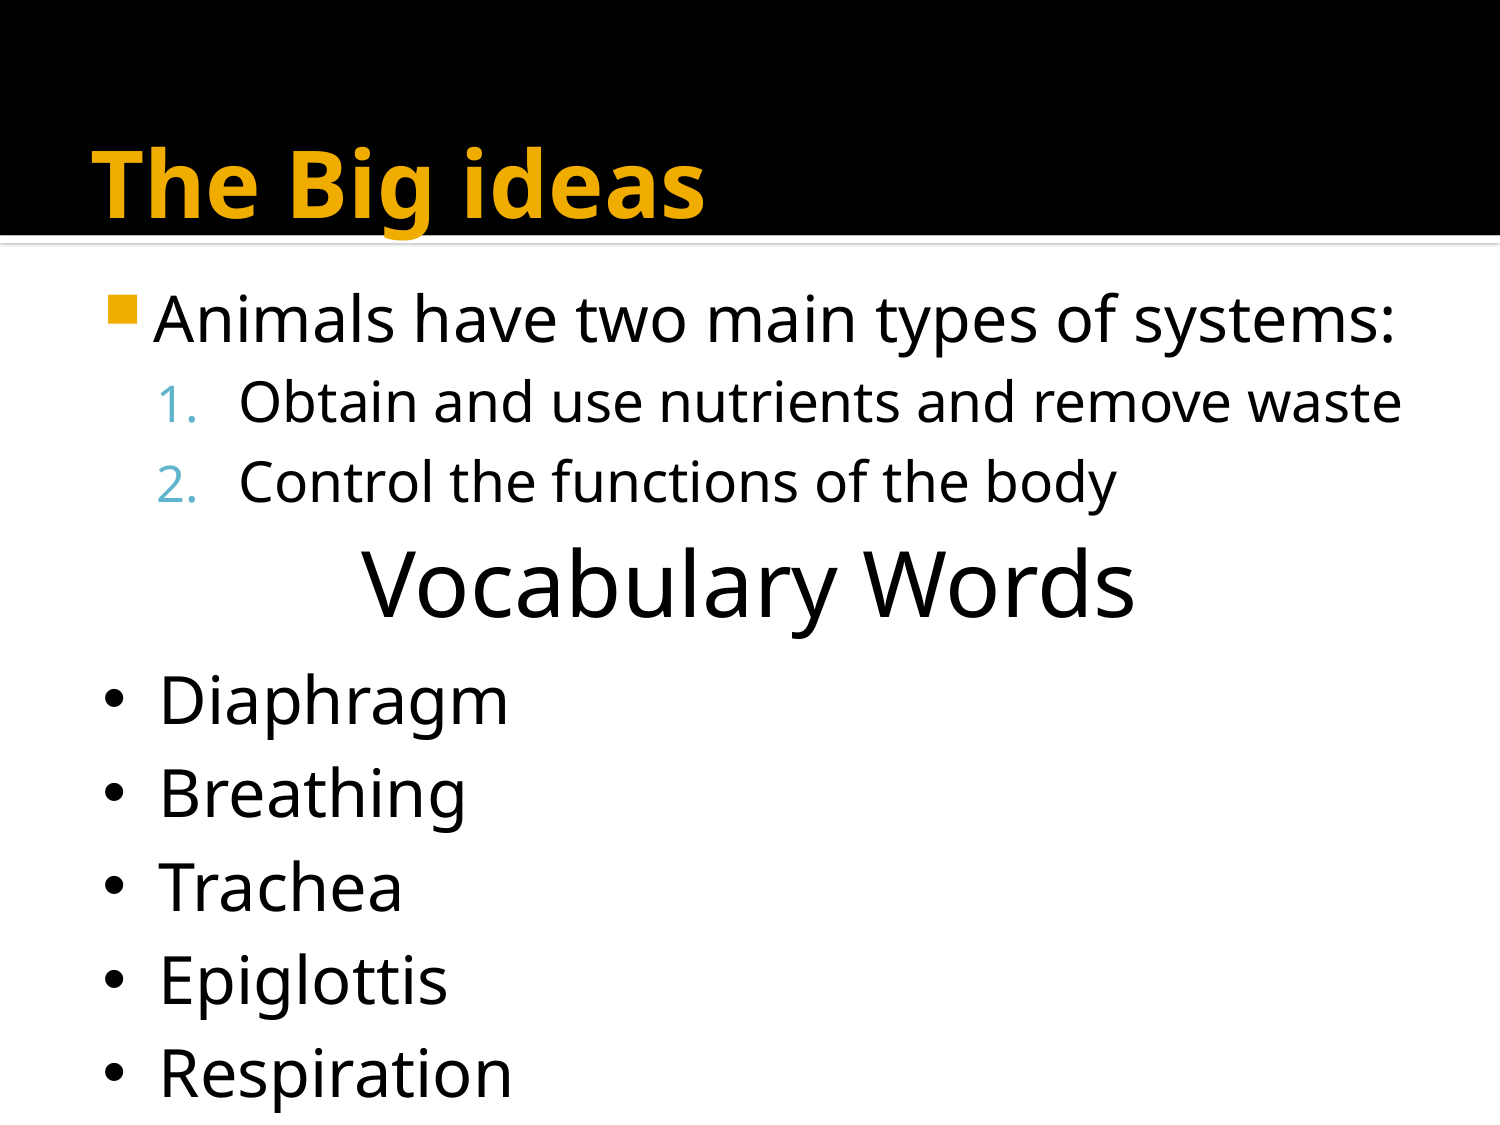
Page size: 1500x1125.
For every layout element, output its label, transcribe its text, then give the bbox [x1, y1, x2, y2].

list Animals have two main types of systems: Obtain and use nutrients and remove waste Control the functions of the body [75, 262, 1425, 487]
text_box Vocabulary Words [74, 487, 1425, 675]
text_box Diaphragm Breathing Trachea Epiglottis Respiration [87, 650, 1438, 1125]
title The Big ideas [75, 87, 1425, 262]
